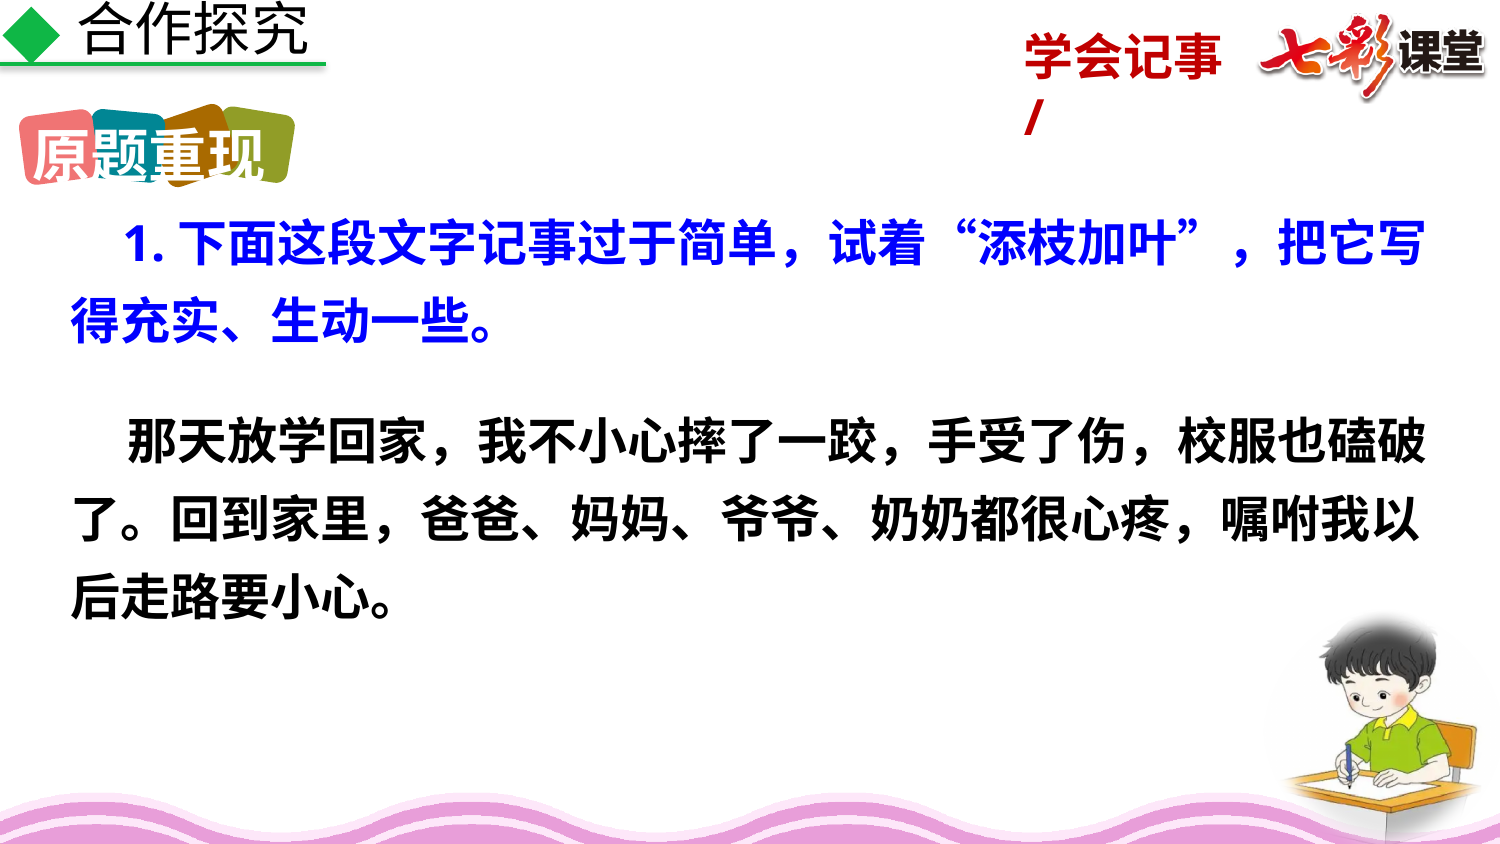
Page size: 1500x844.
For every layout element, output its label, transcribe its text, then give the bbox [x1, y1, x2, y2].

text_box 那天放学回家，我不小心摔了一跤，手受了伤，校服也磕破了。回到家里，爸爸、妈妈、爷爷、奶奶都很心疼，嘱咐我以后走路要小心。 [55, 384, 1458, 633]
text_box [0, 0, 327, 71]
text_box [17, 91, 310, 198]
picture [0, 637, 1500, 844]
picture [1254, 8, 1491, 104]
text_box 1.下面这段文字记事过于简单，试着“添枝加叶”，把它写得充实、生动一些。 [55, 186, 1469, 358]
